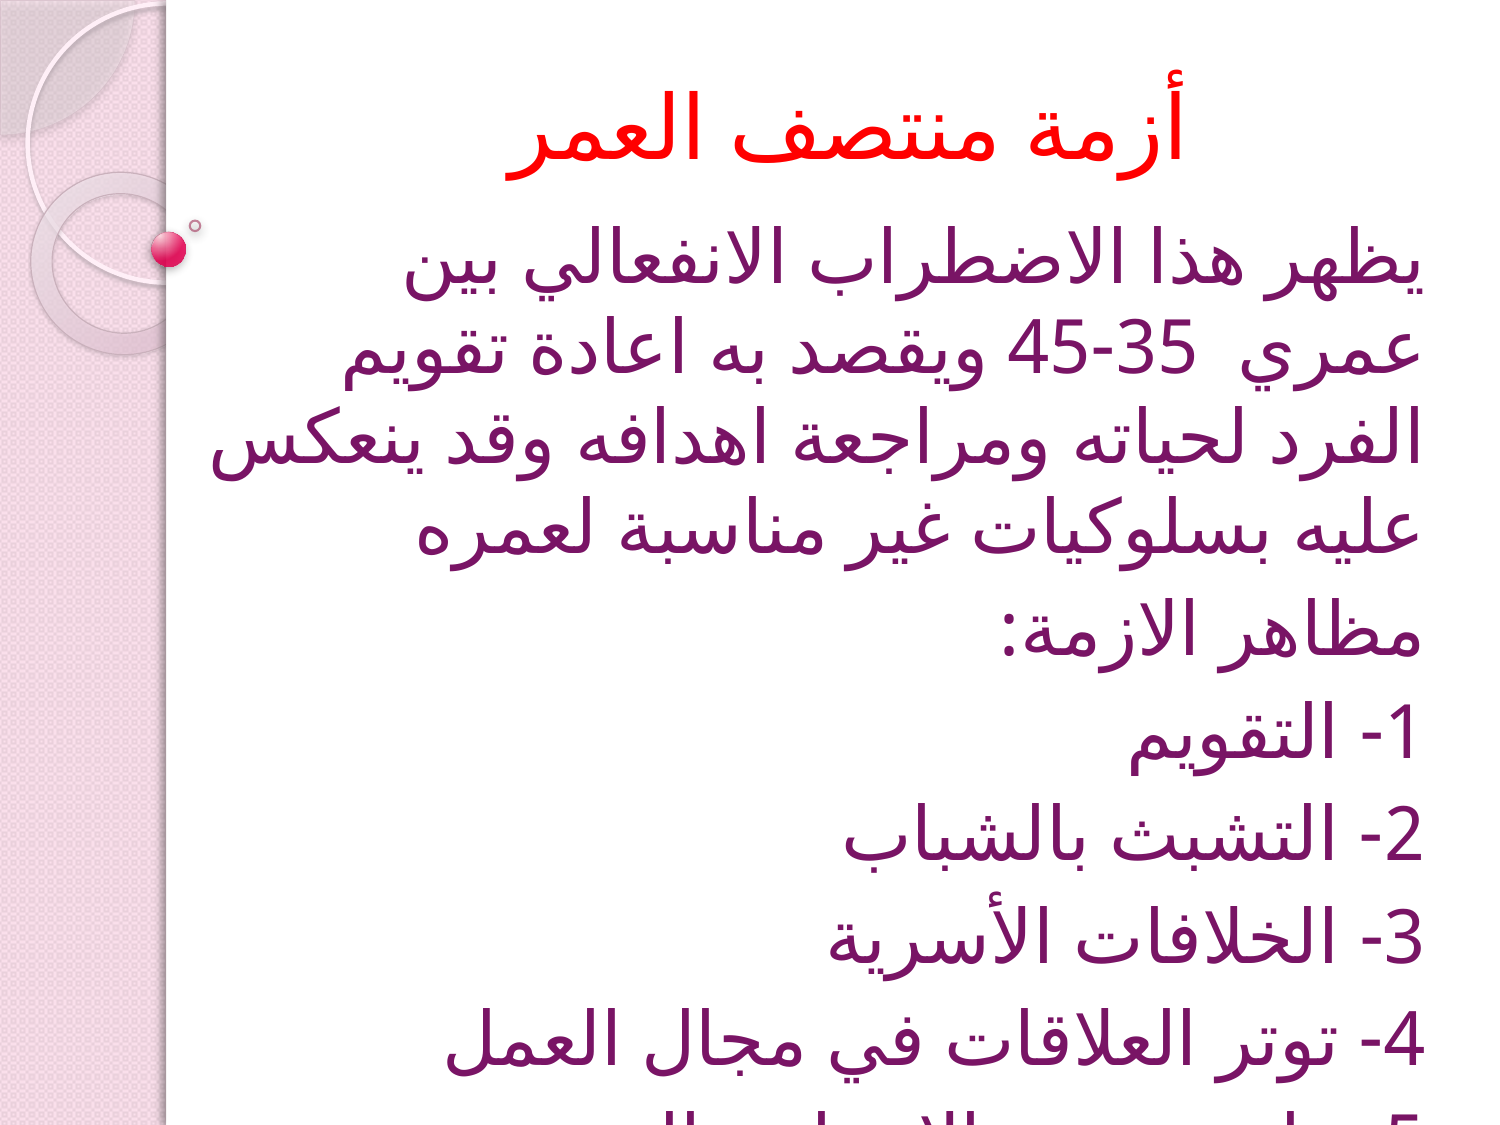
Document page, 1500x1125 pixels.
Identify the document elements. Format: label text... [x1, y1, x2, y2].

title أزمة منتصف العمر [230, 30, 1446, 185]
subtitle يظهر هذا الاضطراب الانفعالي بين عمري 35-45 ويقصد به اعادة تقويم الفرد لحياته ومراجعة اهدافه وقد ينعكس عليه بسلوكيات غير مناسبة لعمره مظاهر الازمة: 1- التقويم 2- التشبث بالشباب 3- الخلافات الأسرية 4- توتر العلاقات في مجال العمل 5- ظهور بعض الاعراض النفسجسمية [183, 208, 1446, 952]
